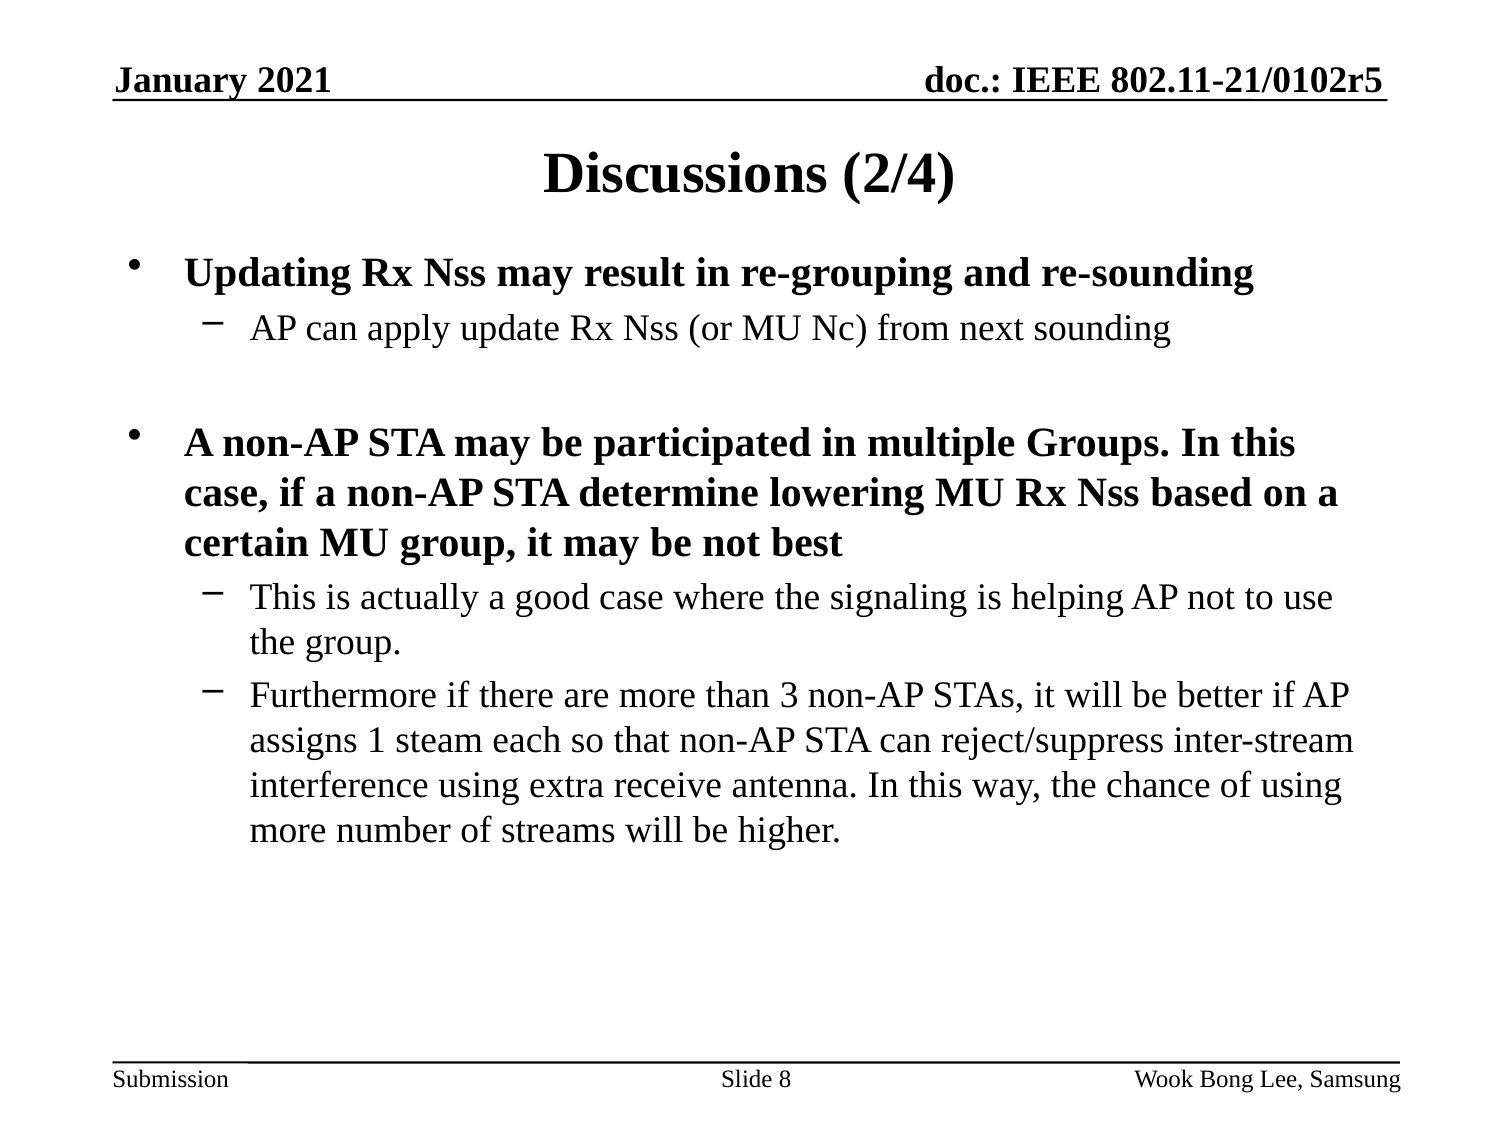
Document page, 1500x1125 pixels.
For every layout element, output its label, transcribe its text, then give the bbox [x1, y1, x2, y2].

slide_number Slide 8 [712, 1061, 800, 1093]
list Updating Rx Nss may result in re-grouping and re-sounding AP can apply update Rx Nss (or MU Nc) from next sounding A non-AP STA may be participated in multiple Groups. In this case, if a non-AP STA determine lowering MU Rx Nss based on a certain MU group, it may be not best This is actually a good case where the signaling is helping AP not to use the group. Furthermore if there are more than 3 non-AP STAs, it will be better if AP assigns 1 steam each so that non-AP STA can reject/suppress inter-stream interference using extra receive antenna. In this way, the chance of using more number of streams will be higher. [112, 237, 1388, 1001]
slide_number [114, 54, 335, 101]
title Discussions (2/4) [112, 112, 1388, 226]
footer Wook Bong Lee, Samsung [1130, 1061, 1402, 1093]
